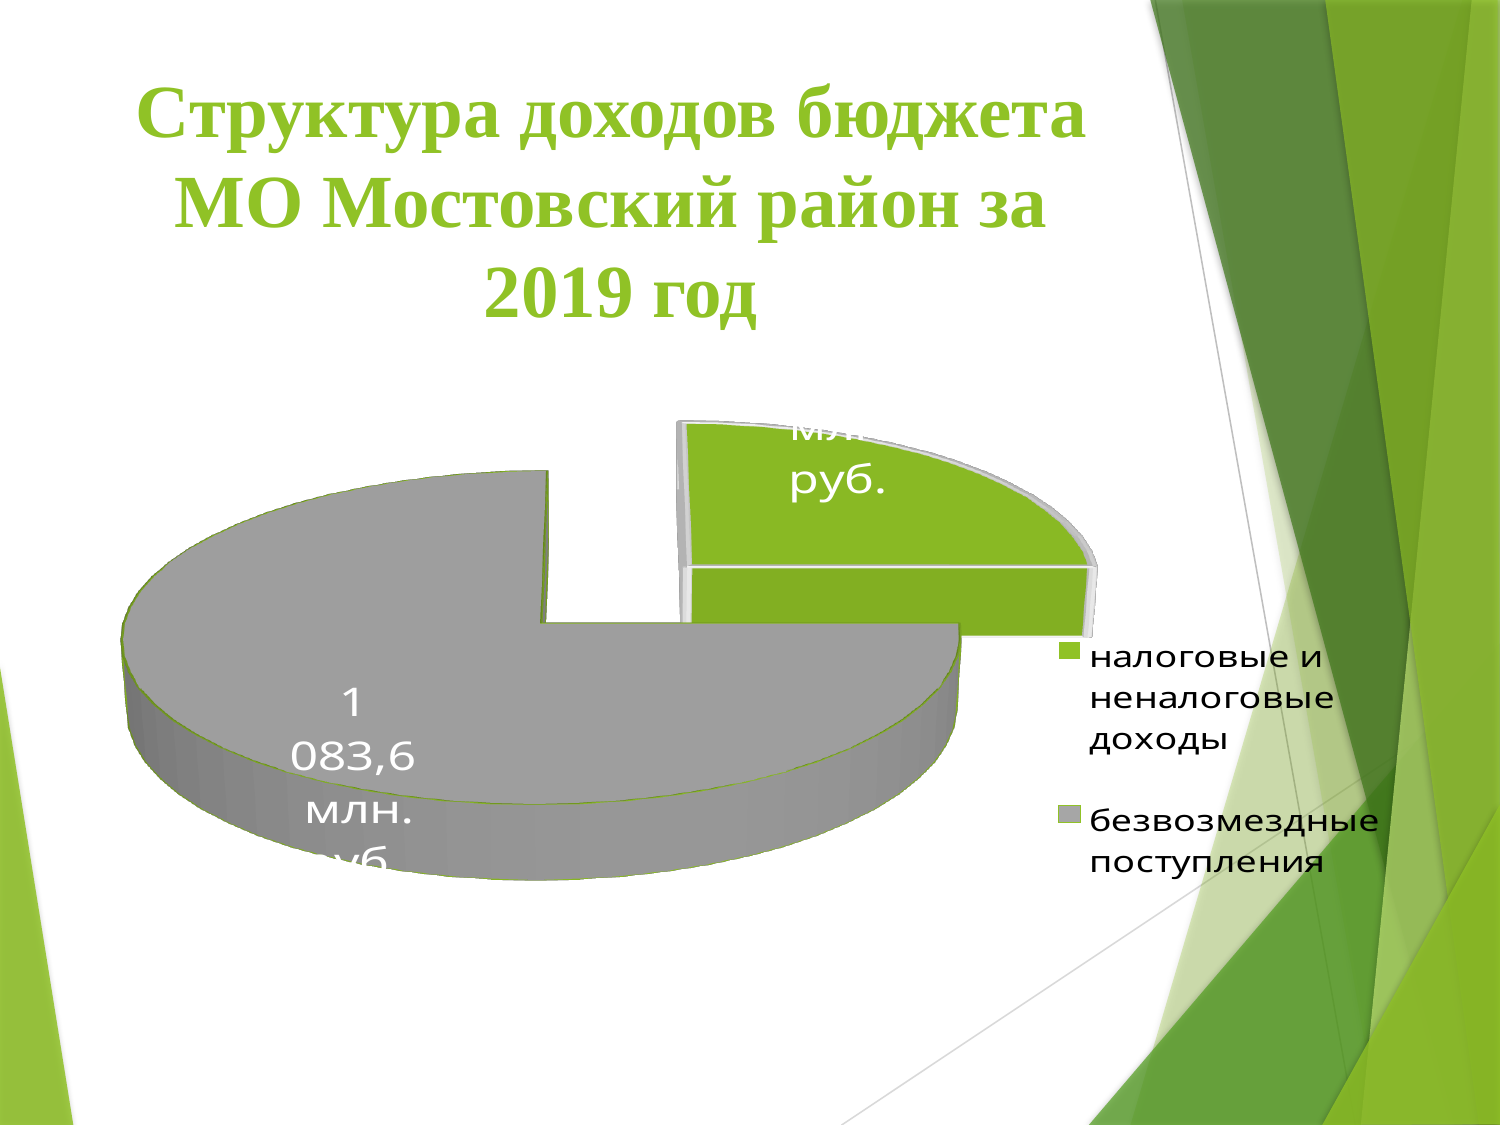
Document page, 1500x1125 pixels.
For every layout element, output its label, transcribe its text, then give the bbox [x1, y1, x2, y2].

title Структура доходов бюджета МО Мостовский район за 2019 год [99, 54, 1142, 301]
chart [17, 302, 1436, 1060]
